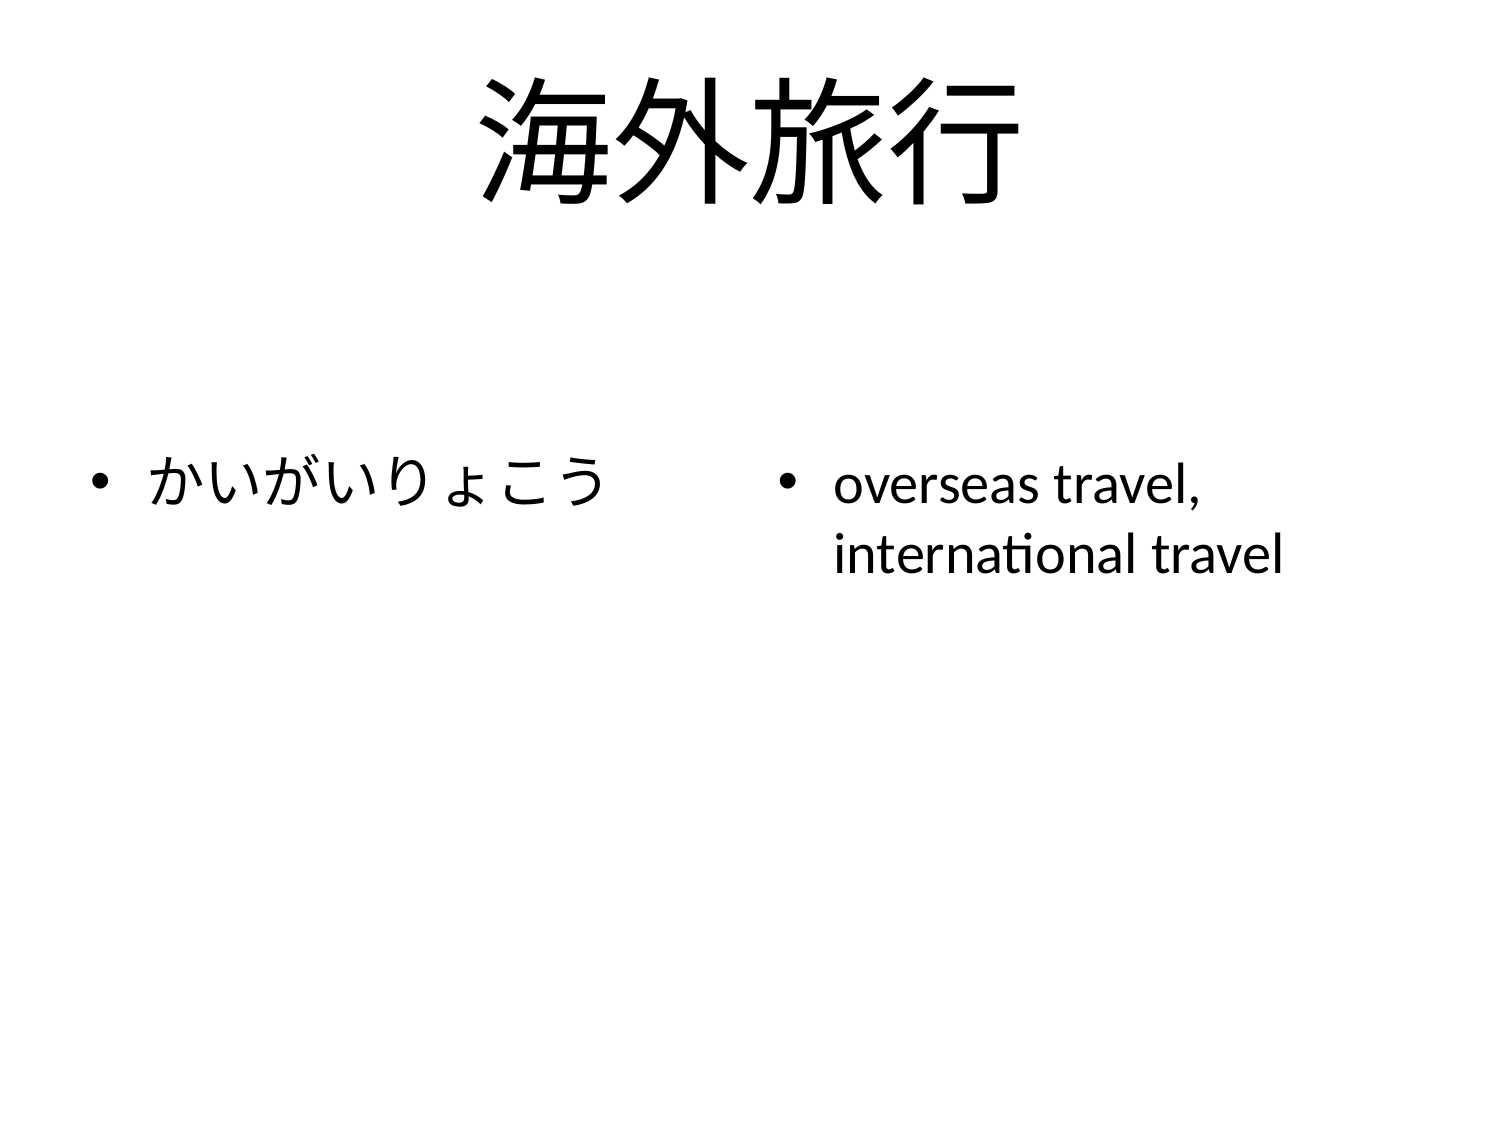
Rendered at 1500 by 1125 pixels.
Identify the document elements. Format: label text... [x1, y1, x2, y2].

list かいがいりょこう [74, 437, 738, 1006]
title 海外旅行 [74, 44, 1426, 233]
list overseas travel, international travel [762, 437, 1426, 1006]
